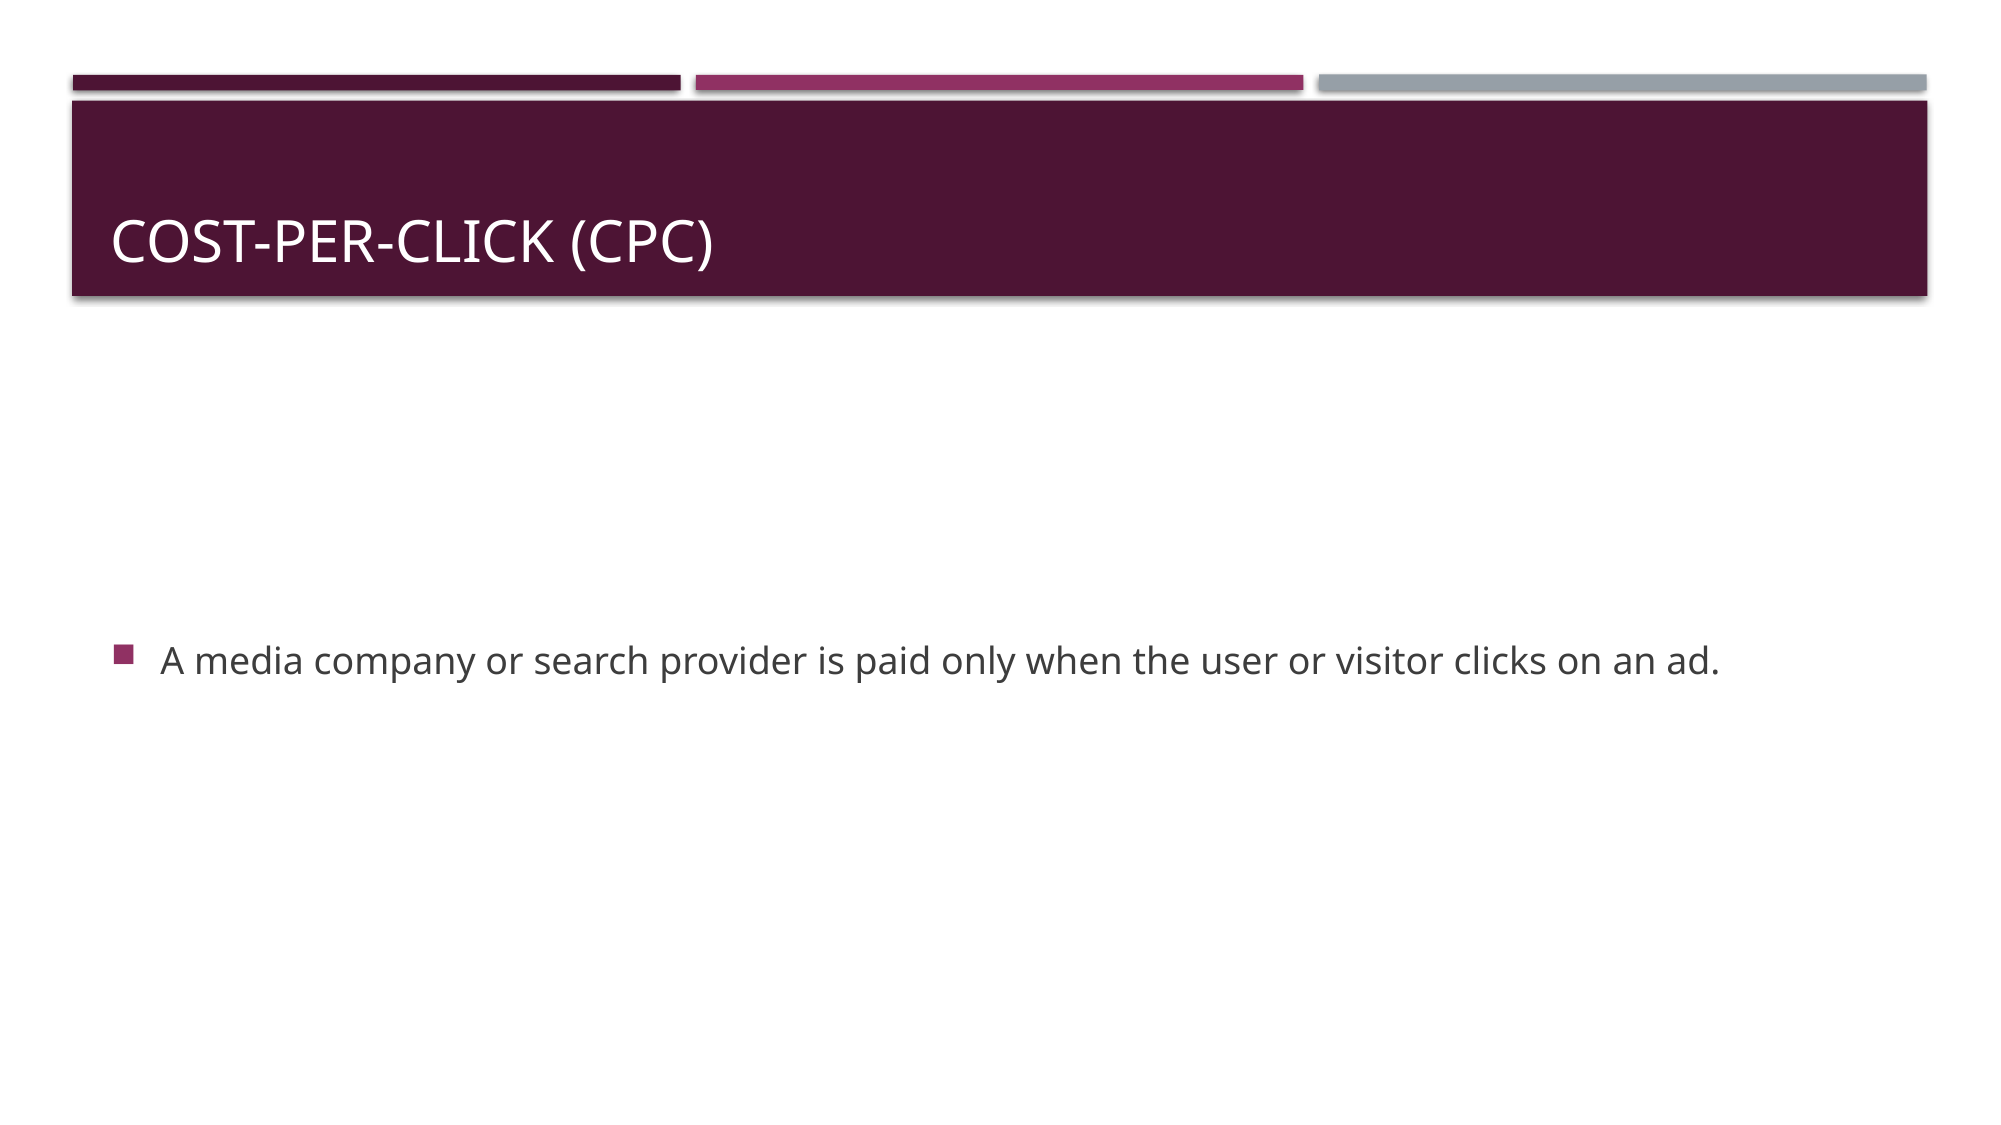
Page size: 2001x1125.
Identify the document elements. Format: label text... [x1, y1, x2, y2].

list A media company or search provider is paid only when the user or visitor clicks on an ad. [95, 357, 1905, 962]
title Cost-per-click (CPC) [95, 115, 1905, 282]
